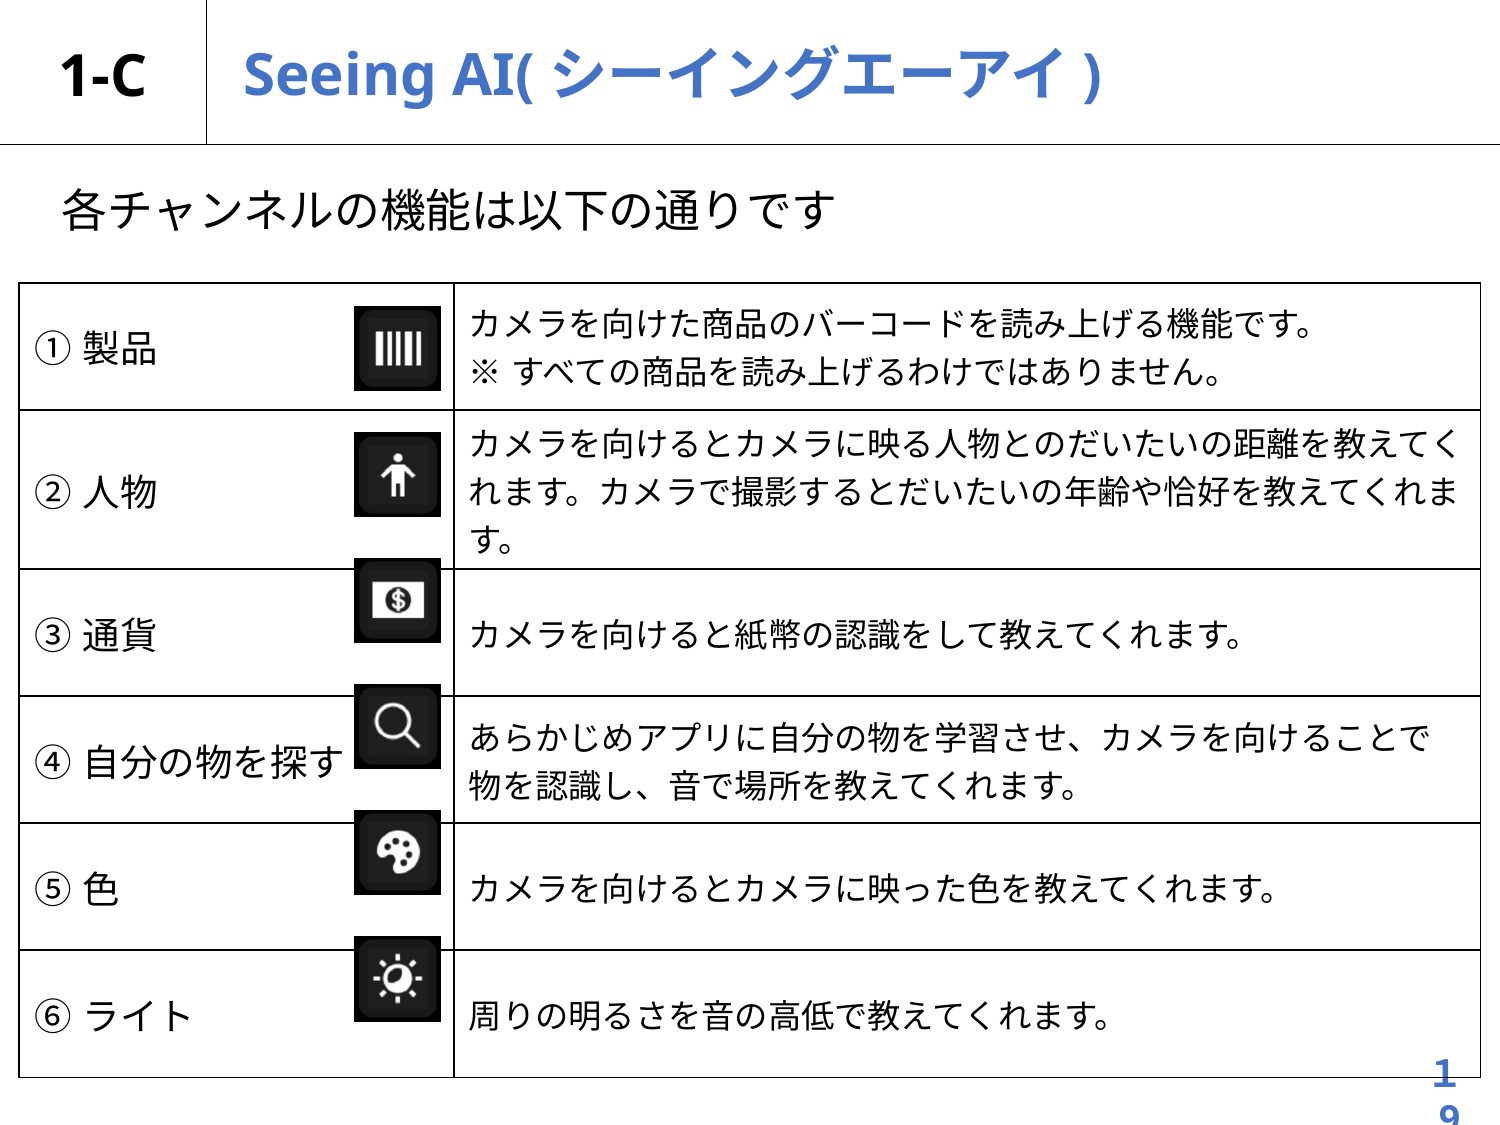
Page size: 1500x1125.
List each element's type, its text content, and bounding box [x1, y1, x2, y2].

text_box １9 [1402, 1065, 1497, 1125]
picture [354, 936, 441, 1022]
picture [354, 306, 441, 391]
table_cell カメラを向けるとカメラに映った色を教えてくれます。 [455, 824, 1480, 949]
table_cell ⑥ライト [20, 951, 453, 1077]
title Seeing AI(シーイングエーアイ) [228, 36, 1472, 116]
table_cell カメラを向けるとカメラに映る人物とのだいたいの距離を教えてくれます。カメラで撮影するとだいたいの年齢や恰好を教えてくれます。 [455, 411, 1480, 568]
table_header カメラを向けた商品のバーコードを読み上げる機能です。 ※すべての商品を読み上げるわけではありません。 [455, 284, 1480, 409]
table_cell あらかじめアプリに自分の物を学習させ、カメラを向けることで 物を認識し、音で場所を教えてくれます。 [455, 697, 1480, 822]
table_header ①製品 [20, 284, 453, 409]
picture [354, 810, 441, 896]
table_cell カメラを向けると紙幣の認識をして教えてくれます。 [455, 570, 1480, 695]
text_box 1-C [0, 0, 207, 147]
picture [354, 558, 441, 643]
table_cell ②人物 [20, 411, 453, 568]
text_box 各チャンネルの機能は以下の通りです [46, 180, 1359, 274]
table_cell ④自分の物を探す [20, 697, 453, 822]
picture [354, 432, 441, 517]
table_cell ⑤色 [20, 824, 453, 949]
table_cell ③通貨 [20, 570, 453, 695]
table_cell 周りの明るさを音の高低で教えてくれます。 [455, 951, 1480, 1077]
picture [354, 684, 441, 769]
